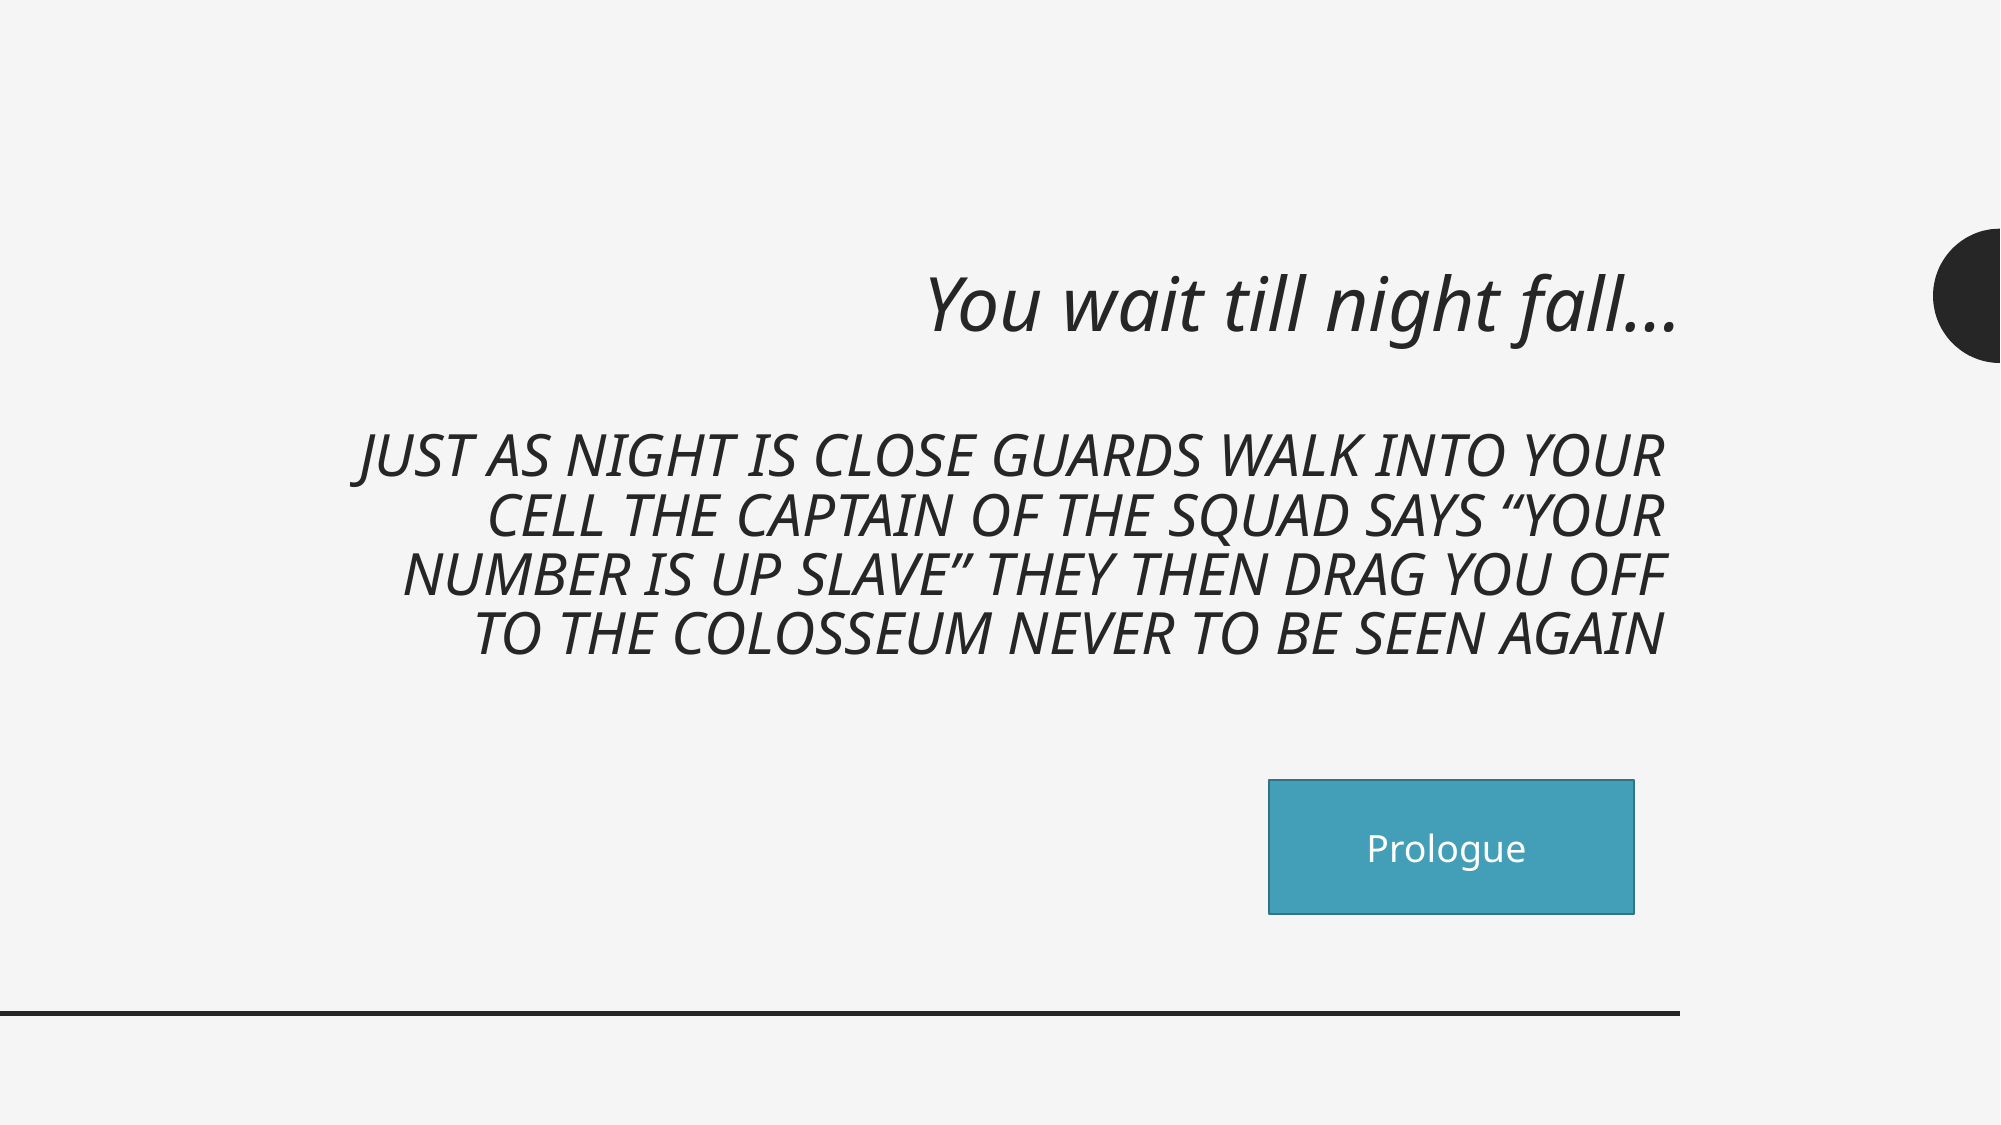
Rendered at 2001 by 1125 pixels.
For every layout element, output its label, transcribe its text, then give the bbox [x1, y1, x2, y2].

title Just as night is close guards walk into your cell the captain of the squad says “your number is up slave” they then drag you off to the colosseum never to be seen again [319, 421, 1681, 961]
list You wait till night fall… [319, 228, 1698, 363]
text_box Prologue [1268, 779, 1635, 915]
